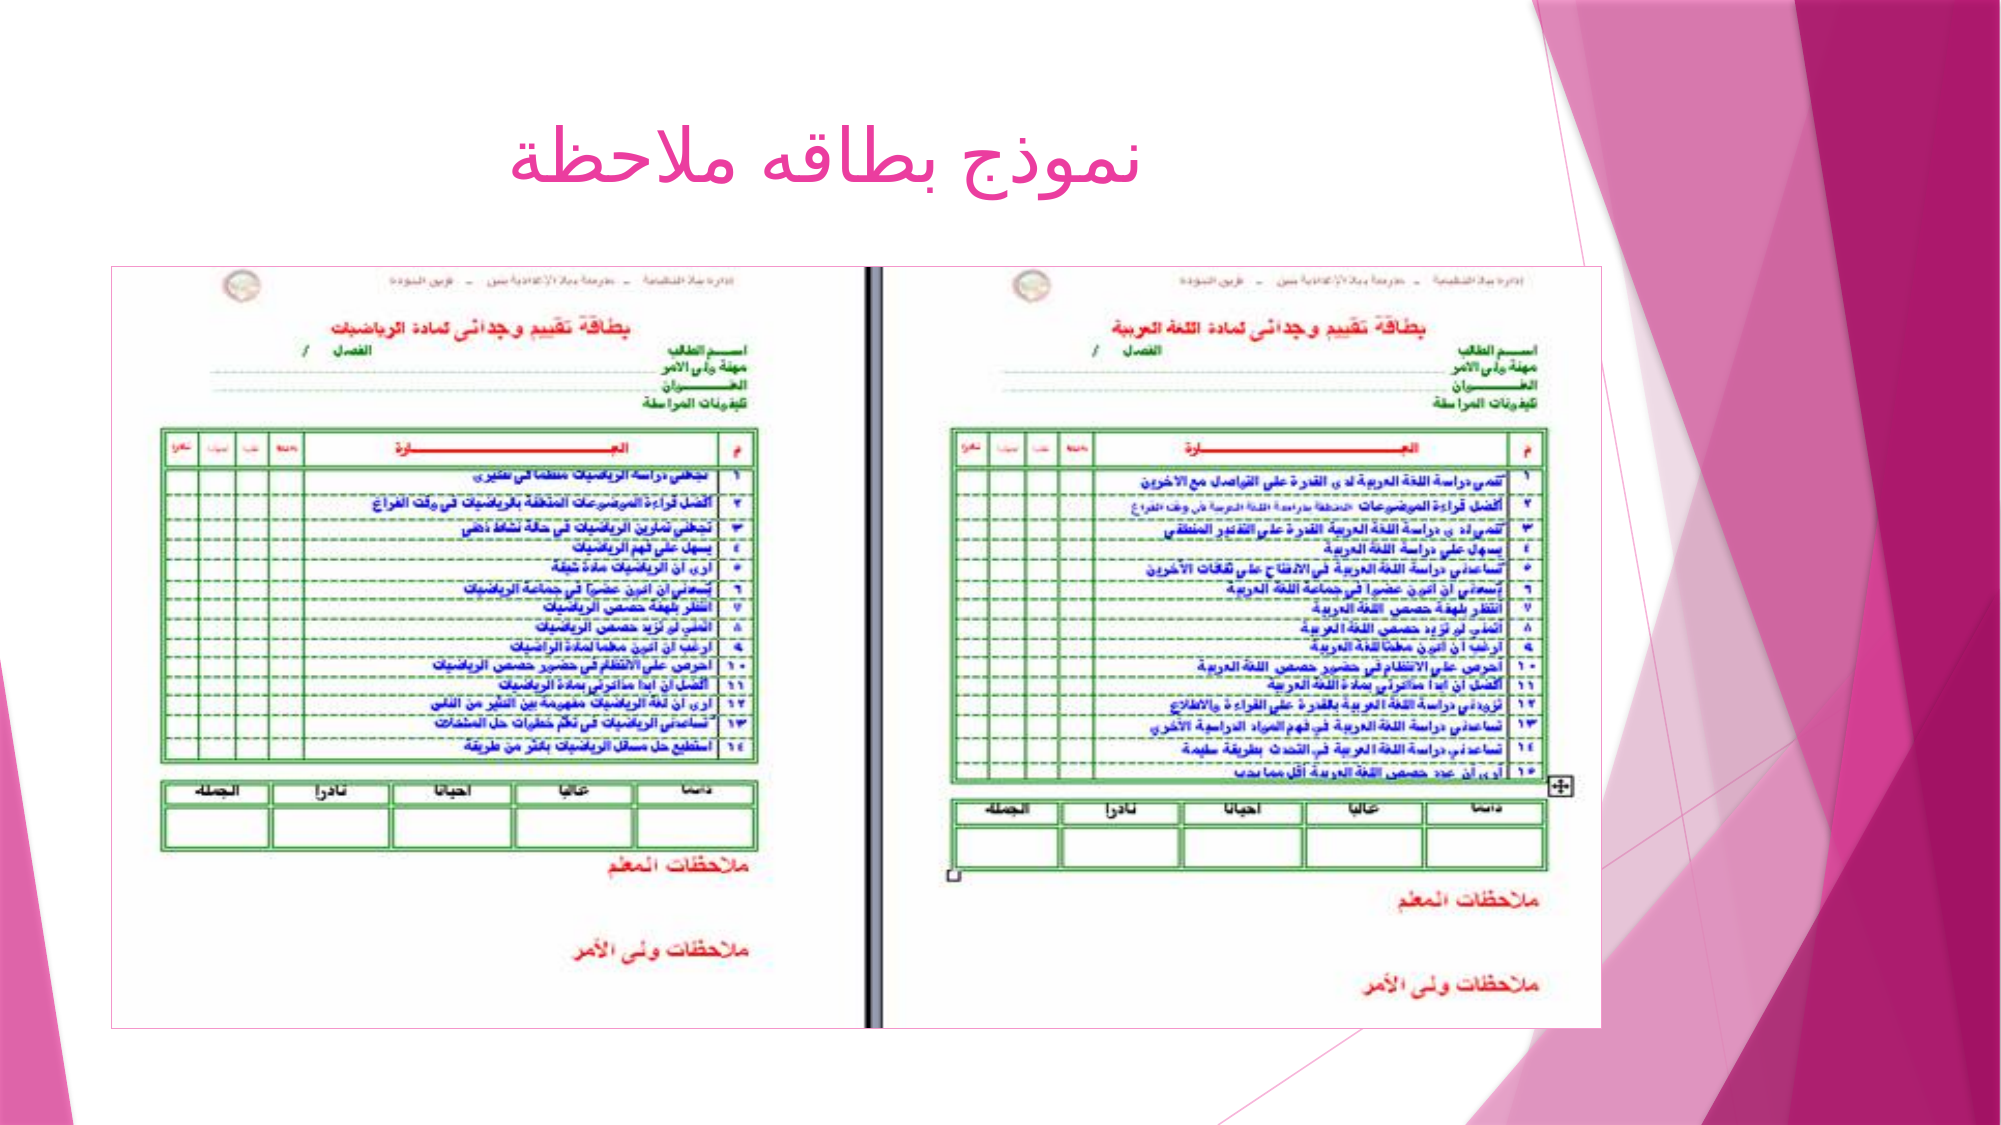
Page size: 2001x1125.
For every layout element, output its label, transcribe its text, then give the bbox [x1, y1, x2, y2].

title نموذج بطاقه ملاحظة [111, 99, 1522, 265]
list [110, 265, 1603, 1030]
